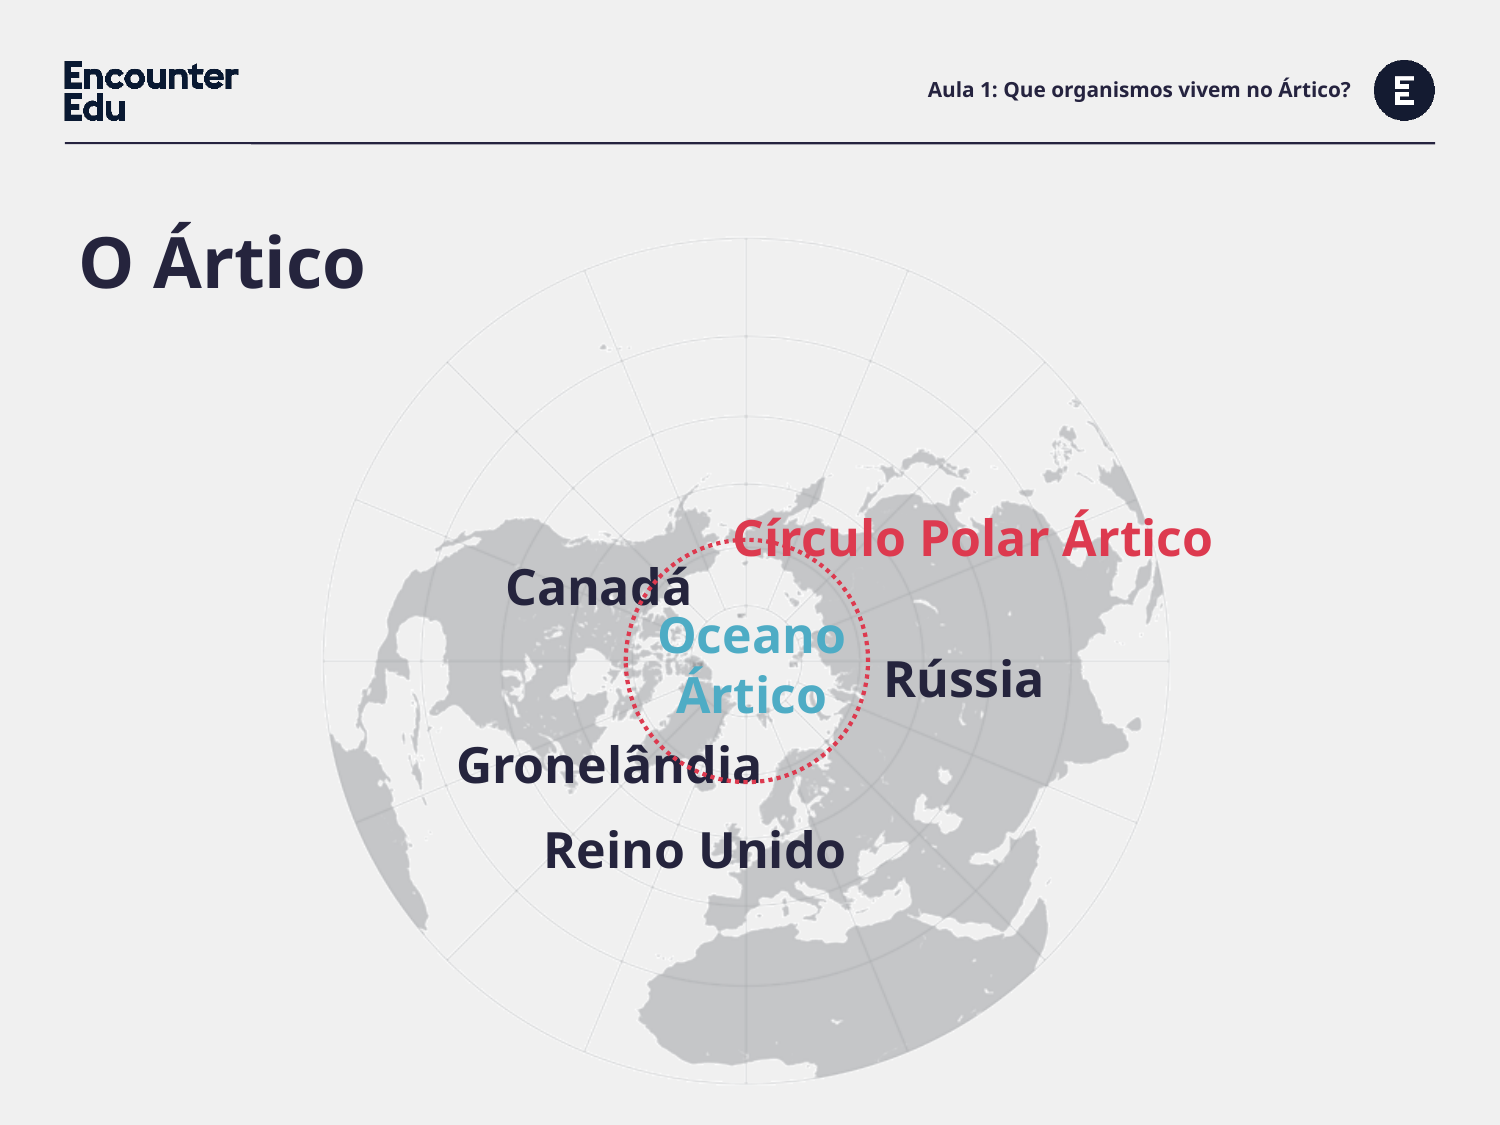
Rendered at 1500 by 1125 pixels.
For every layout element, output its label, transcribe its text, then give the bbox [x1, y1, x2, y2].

picture [317, 231, 1177, 1092]
text_box O Ártico [71, 212, 925, 320]
picture [1372, 58, 1436, 122]
picture [60, 59, 243, 122]
text_box Círculo Polar Ártico [1177, 499, 1229, 575]
title Aula 1: Que organismos vivem no Ártico? [749, 67, 1359, 114]
